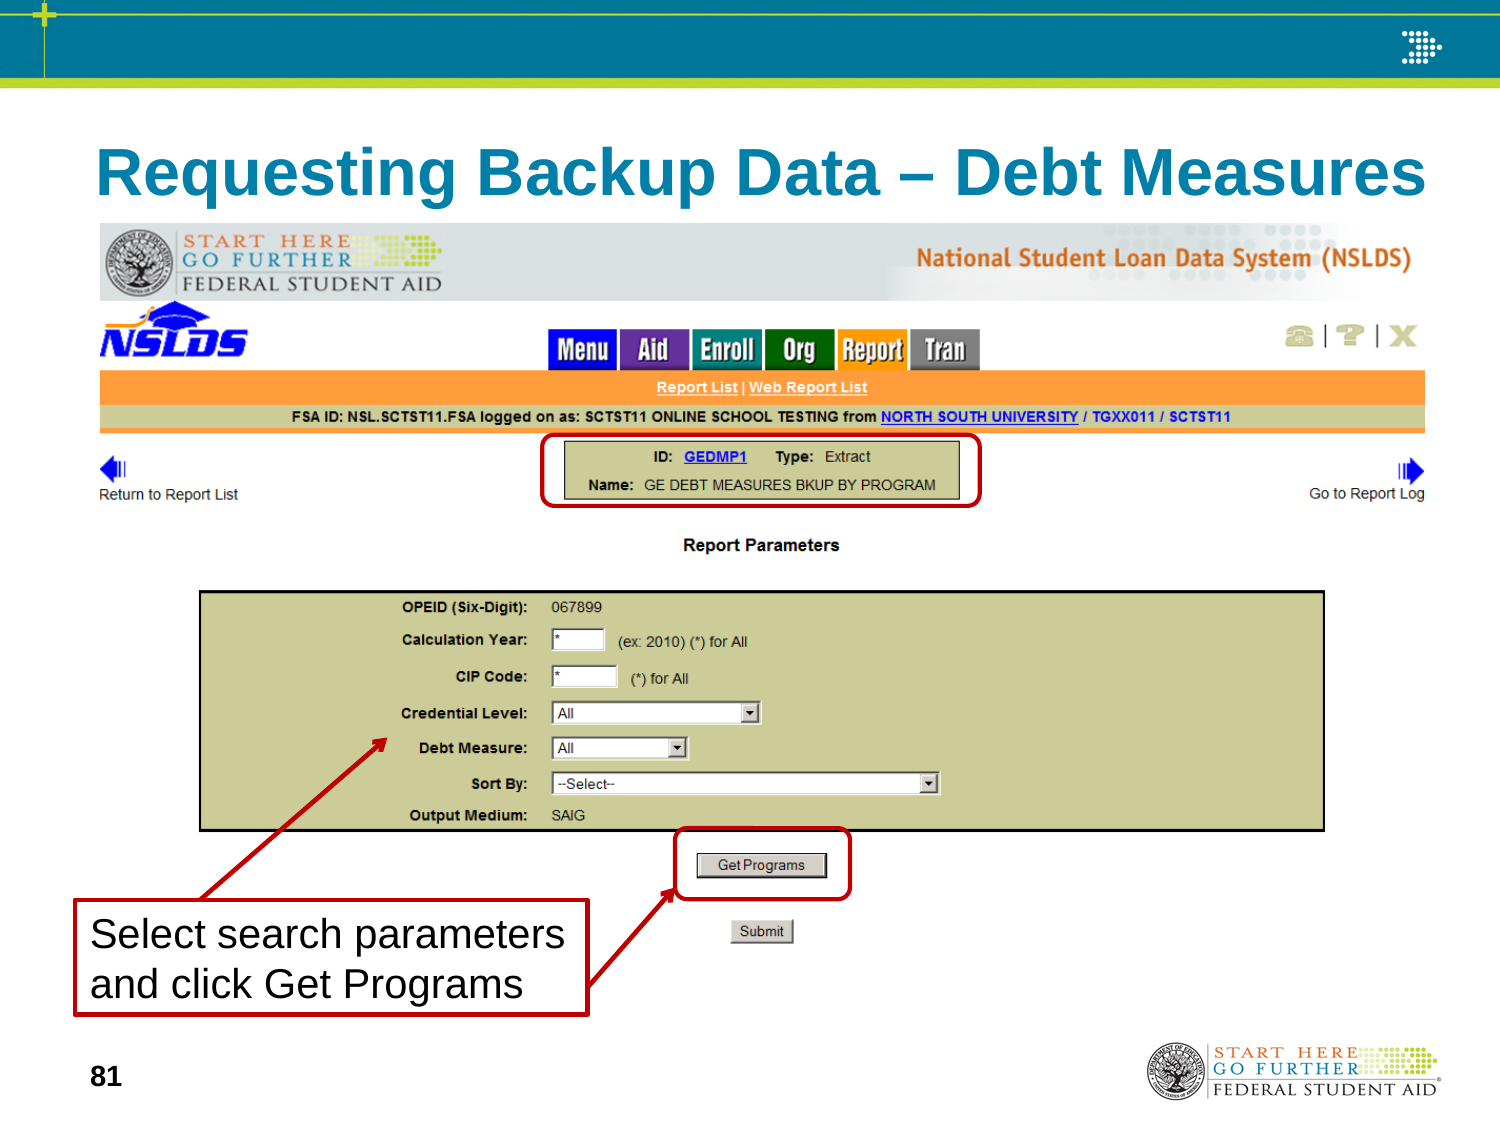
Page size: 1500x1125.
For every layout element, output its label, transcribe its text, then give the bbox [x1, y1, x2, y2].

slide_number 81 [74, 1049, 388, 1125]
picture [0, 78, 1500, 1125]
picture [0, 3, 1500, 26]
picture [1424, 32, 1428, 42]
title Requesting Backup Data – Debt Measures [56, 112, 1444, 226]
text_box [587, 887, 676, 988]
text_box Select search parameters and click Get Programs [74, 899, 588, 1015]
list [99, 222, 1426, 954]
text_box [199, 737, 388, 901]
